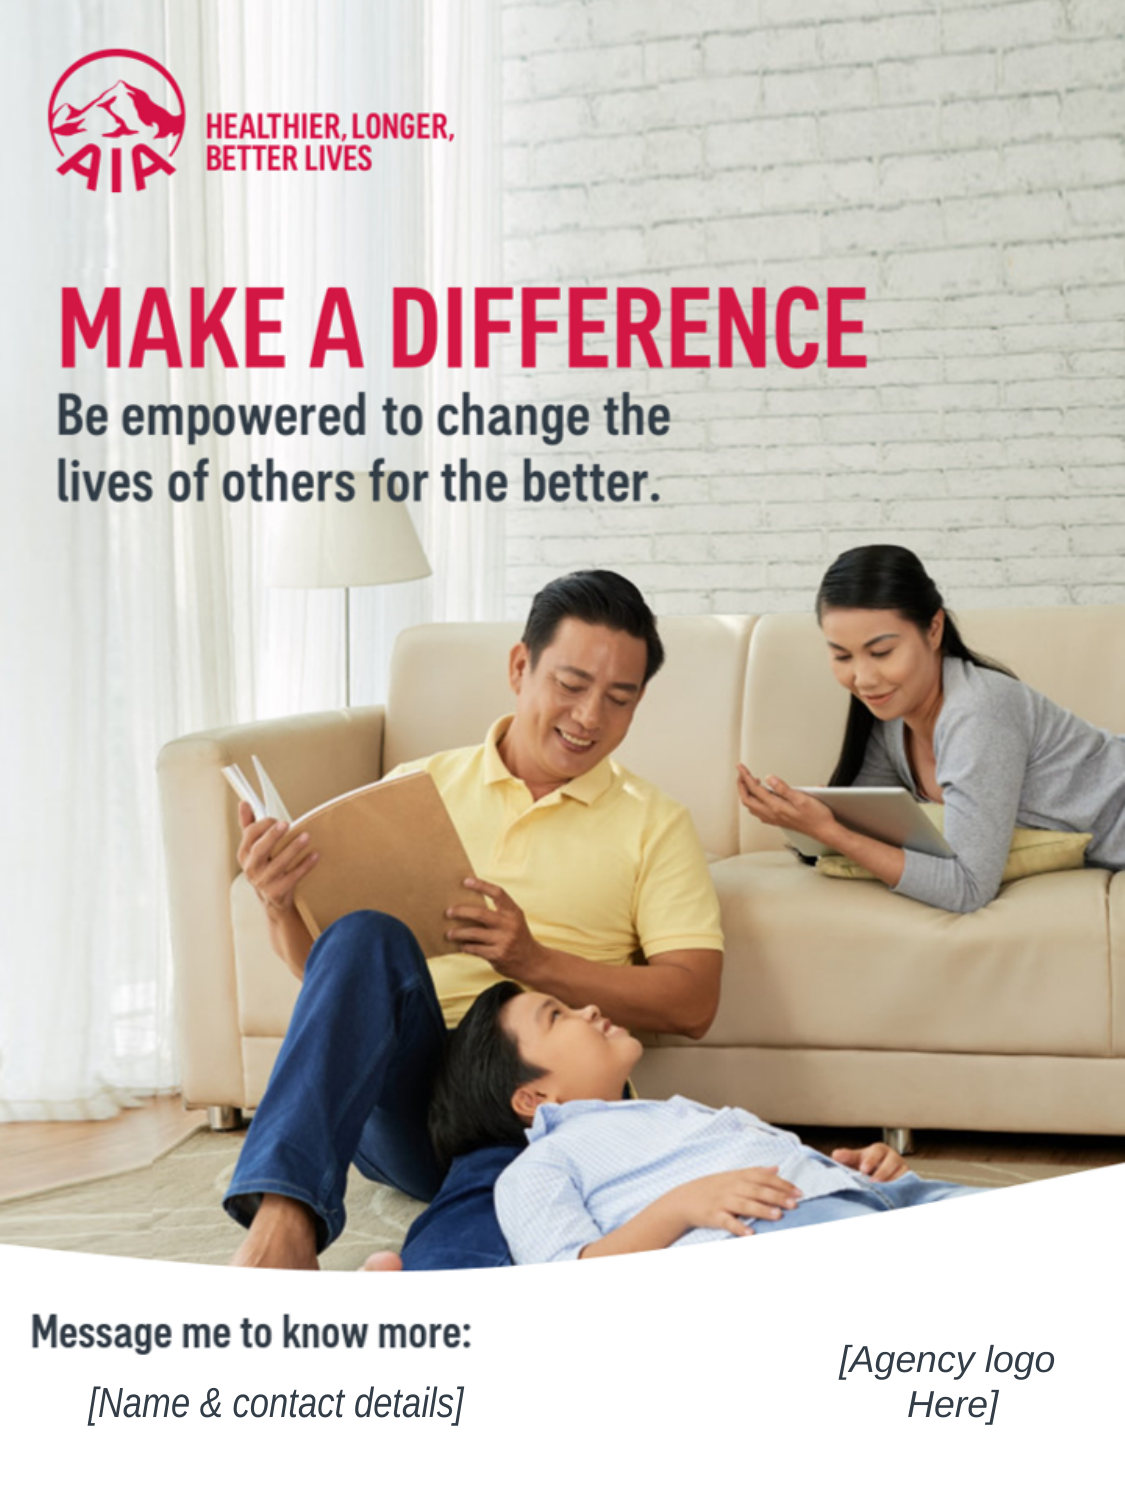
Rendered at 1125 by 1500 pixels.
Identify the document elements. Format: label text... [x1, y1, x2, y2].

text_box [Name & contact details] [73, 1367, 804, 1433]
text_box [Agency logo Here] [811, 1327, 1094, 1433]
picture [0, 0, 1125, 1500]
